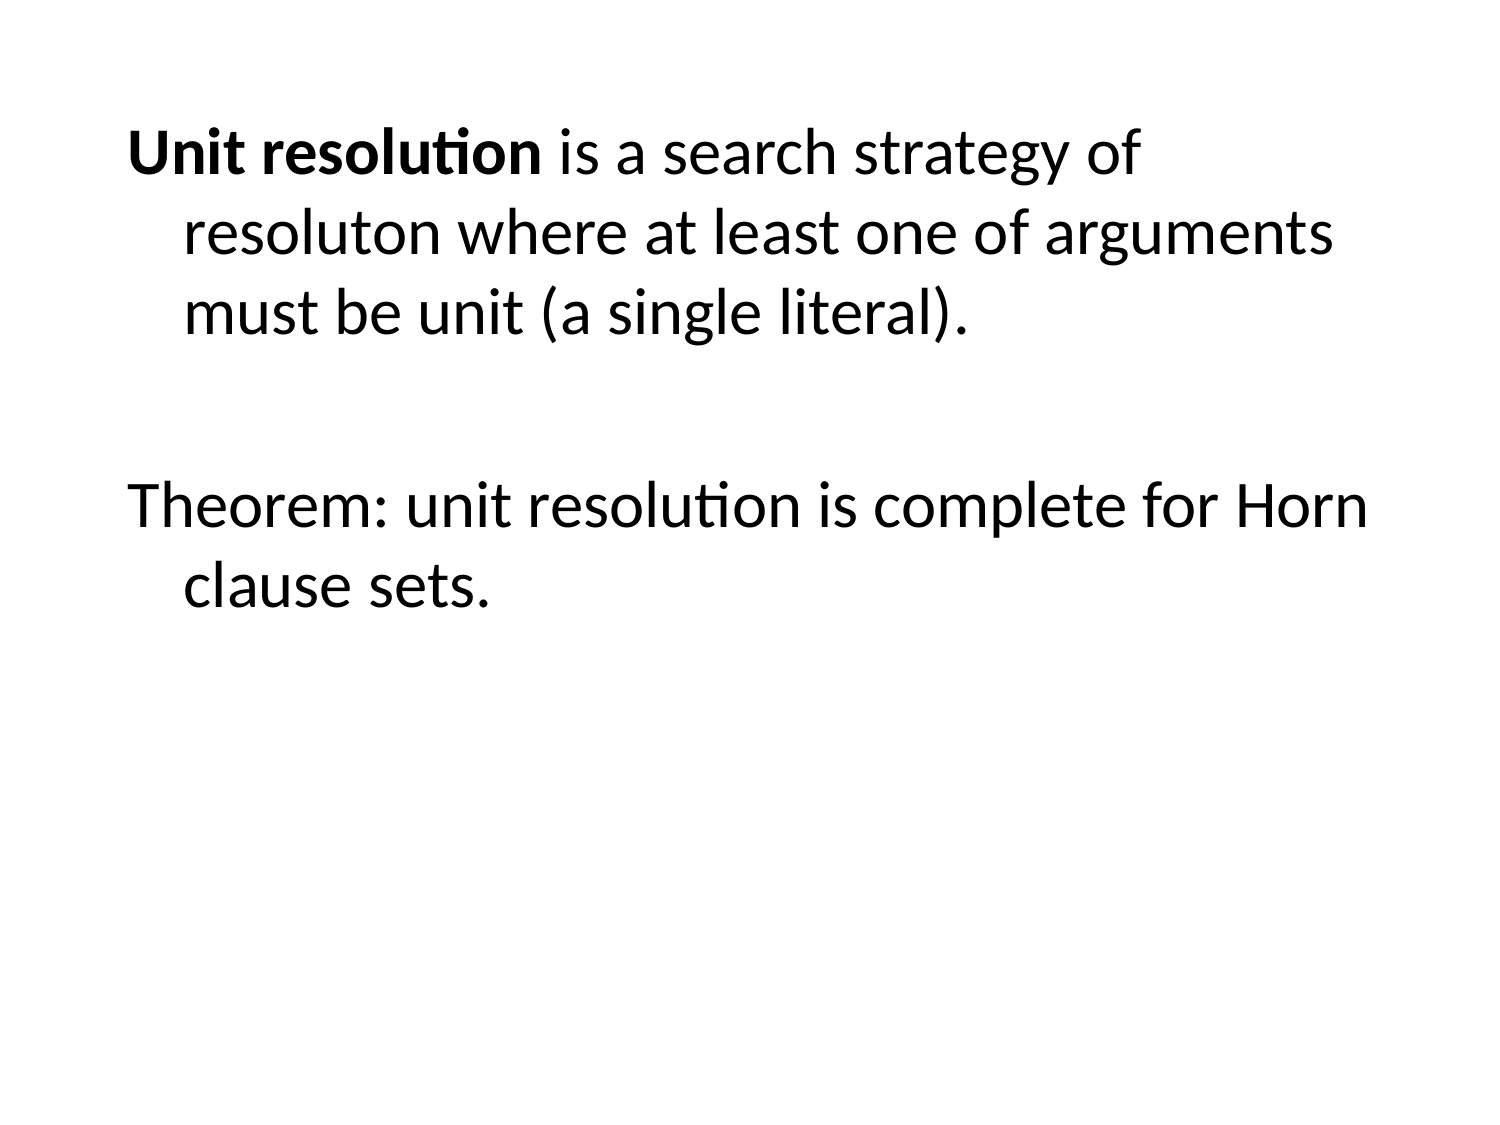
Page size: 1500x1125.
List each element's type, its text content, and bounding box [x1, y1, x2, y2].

text_box Unit resolution is a search strategy of resoluton where at least one of arguments must be unit (a single literal). Theorem: unit resolution is complete for Horn clause sets. [112, 99, 1388, 1000]
